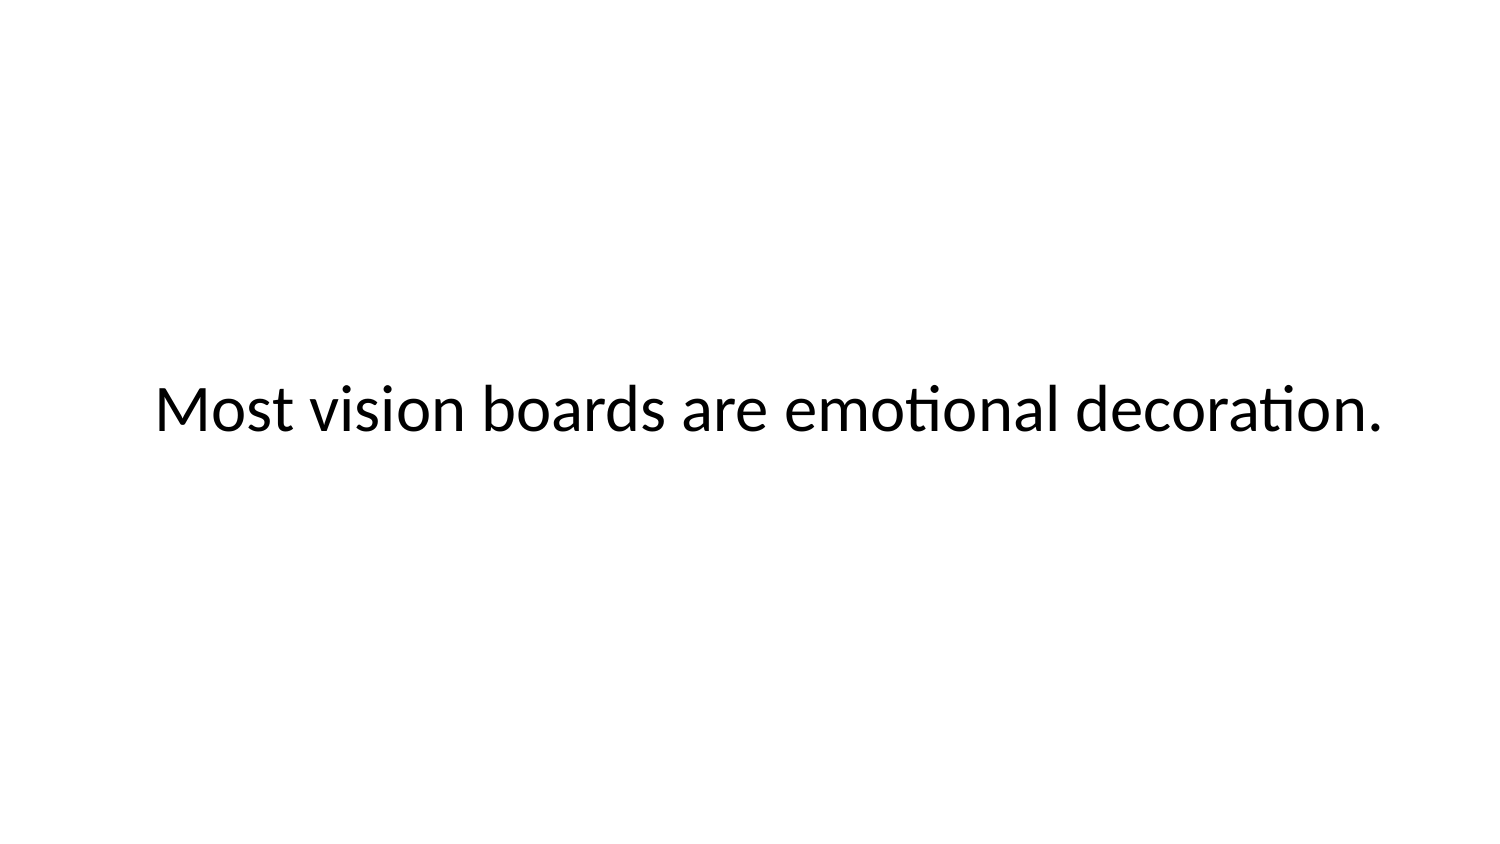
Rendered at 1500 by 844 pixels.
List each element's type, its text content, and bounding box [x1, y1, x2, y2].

list Most vision boards are emotional decoration. [107, 365, 1433, 716]
